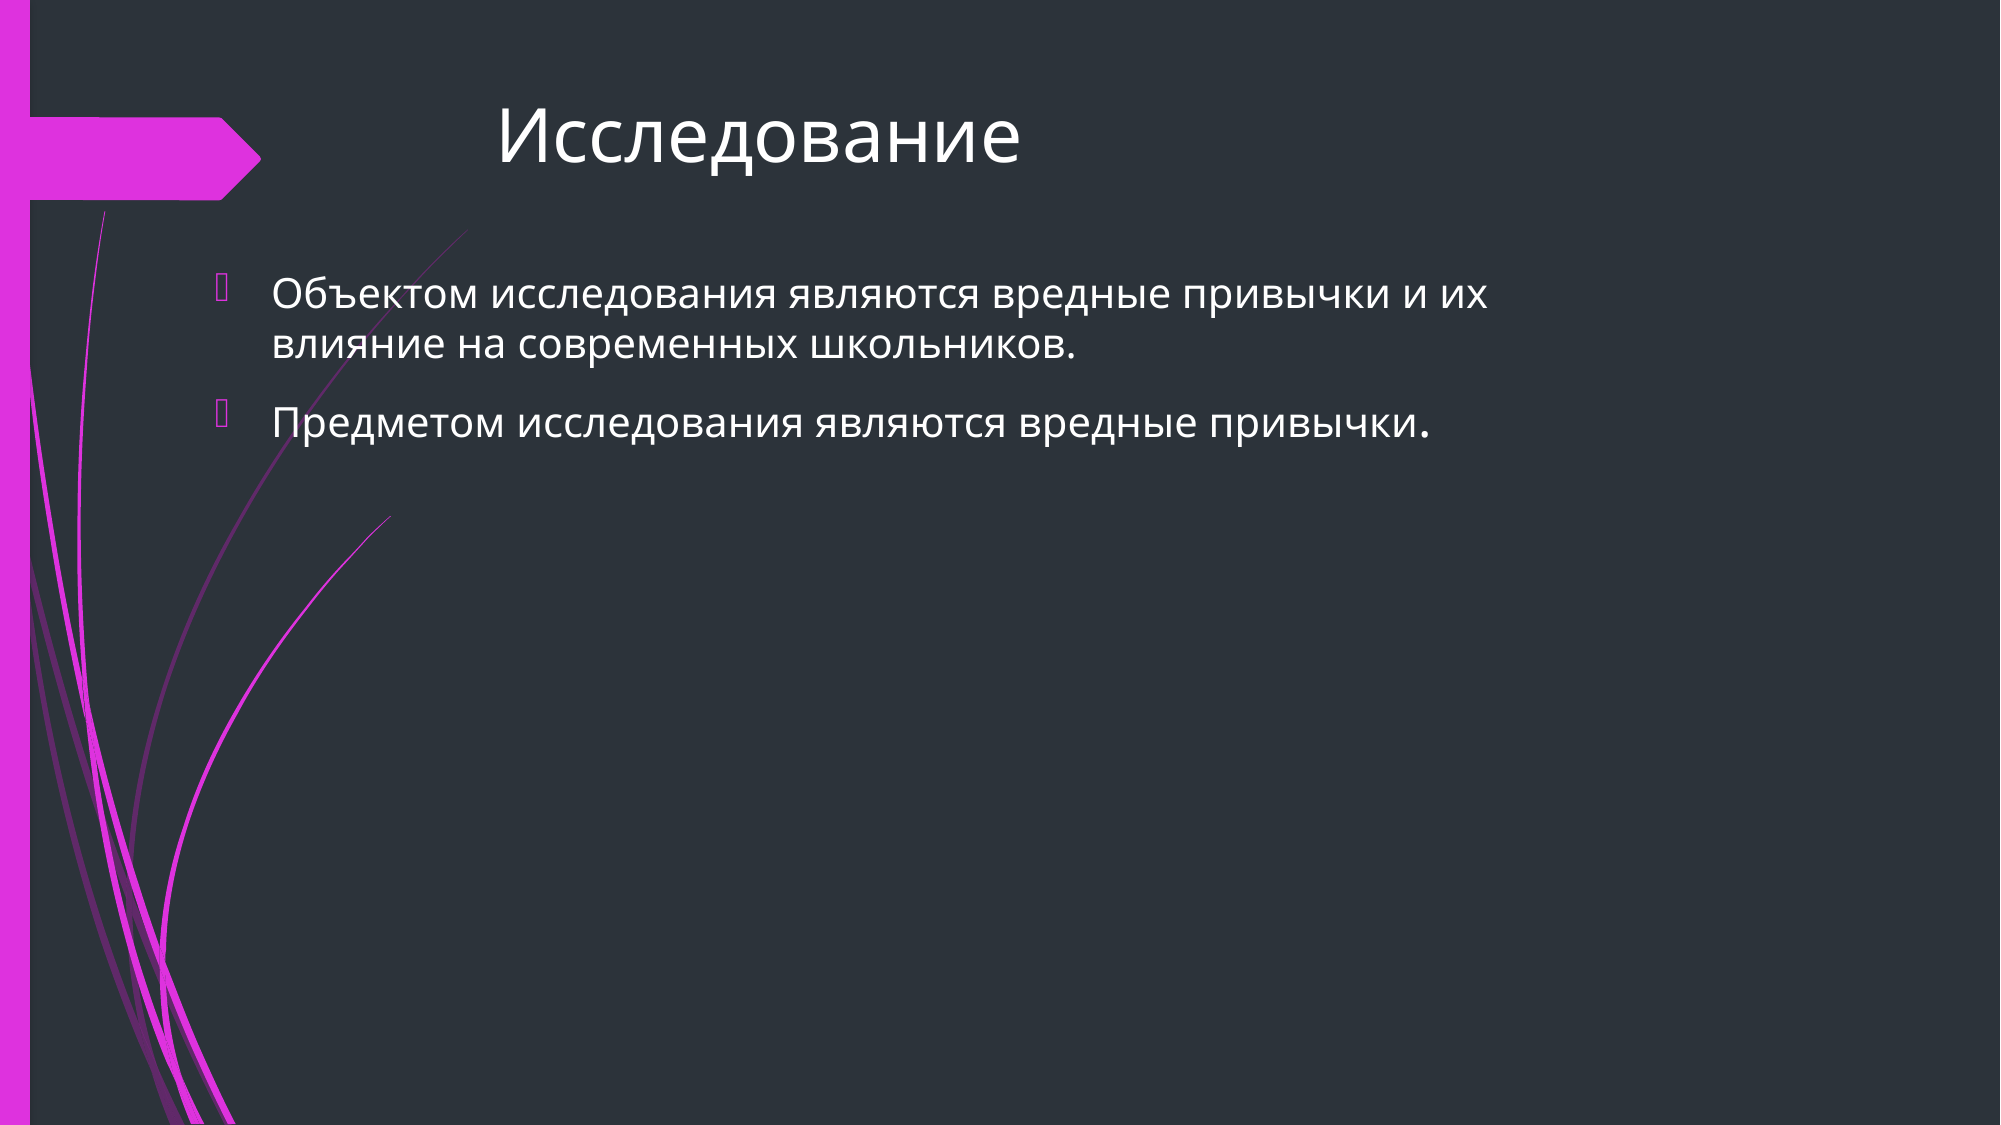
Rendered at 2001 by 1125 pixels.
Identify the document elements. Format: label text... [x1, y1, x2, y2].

title Исследование [480, 80, 1942, 291]
list Объектом исследования являются вредные привычки и их влияние на современных школьников. Предметом исследования являются вредные привычки. [199, 259, 1663, 879]
